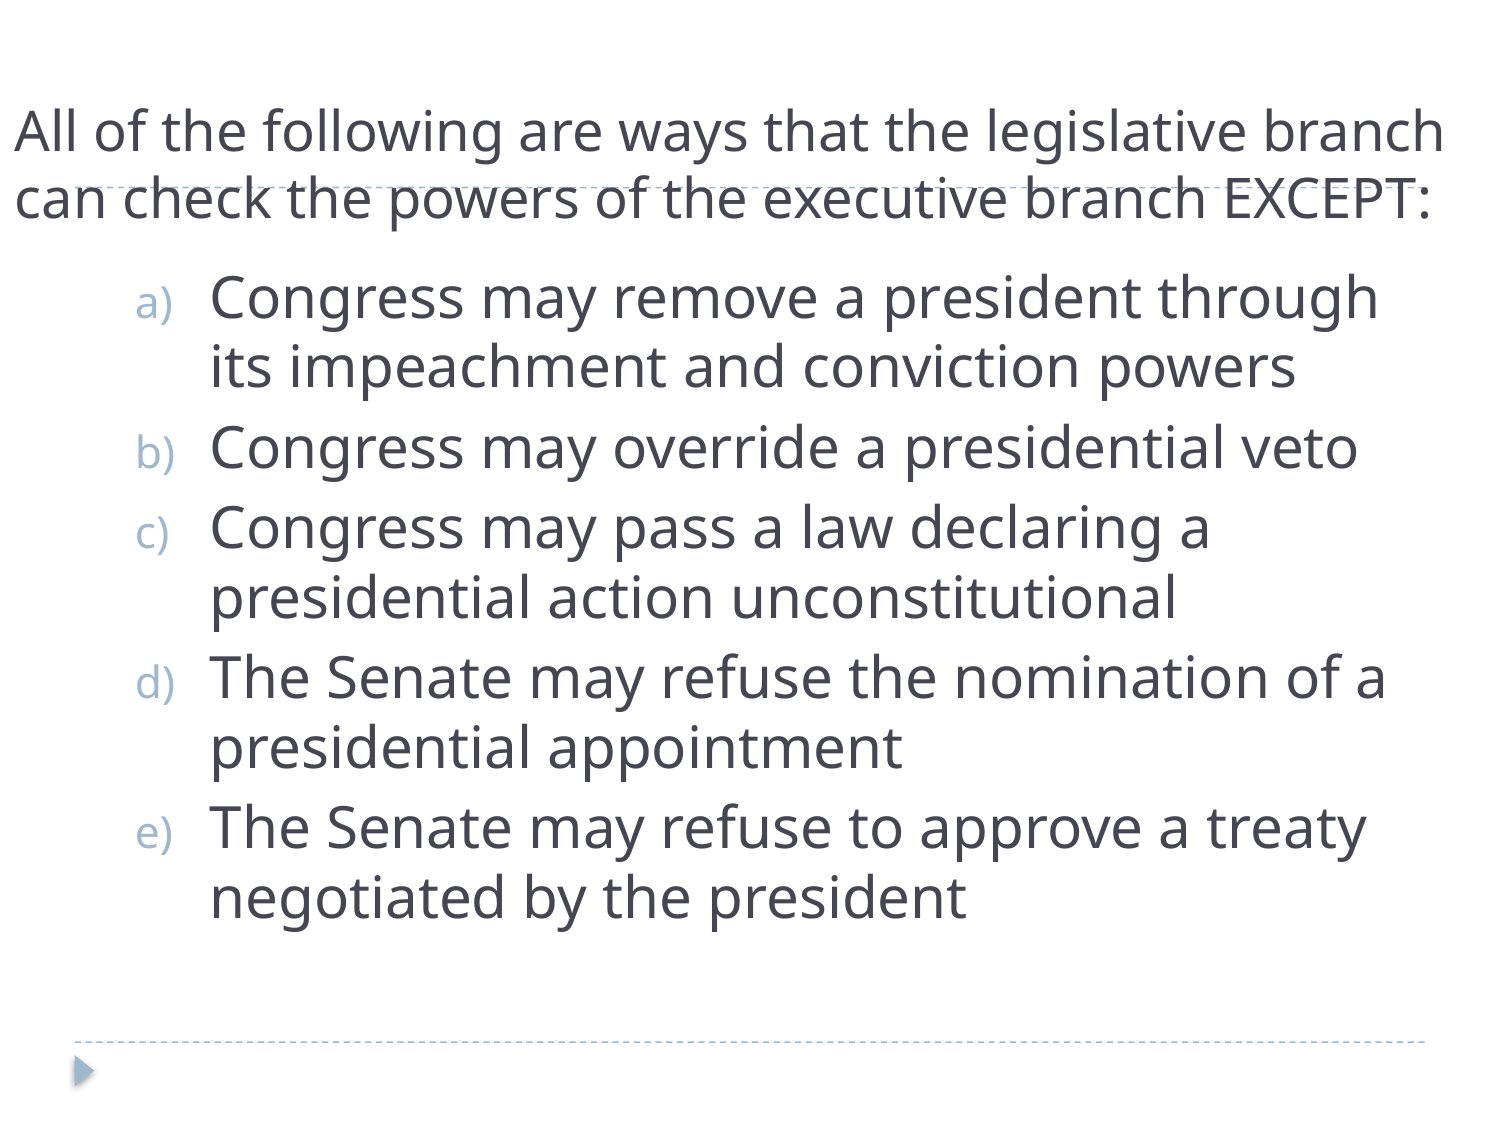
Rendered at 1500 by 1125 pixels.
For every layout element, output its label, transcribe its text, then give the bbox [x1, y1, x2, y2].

title All of the following are ways that the legislative branch can check the powers of the executive branch EXCEPT: [0, 75, 1500, 238]
list Congress may remove a president through its impeachment and conviction powers Congress may override a presidential veto Congress may pass a law declaring a presidential action unconstitutional The Senate may refuse the nomination of a presidential appointment The Senate may refuse to approve a treaty negotiated by the president [75, 252, 1425, 1063]
